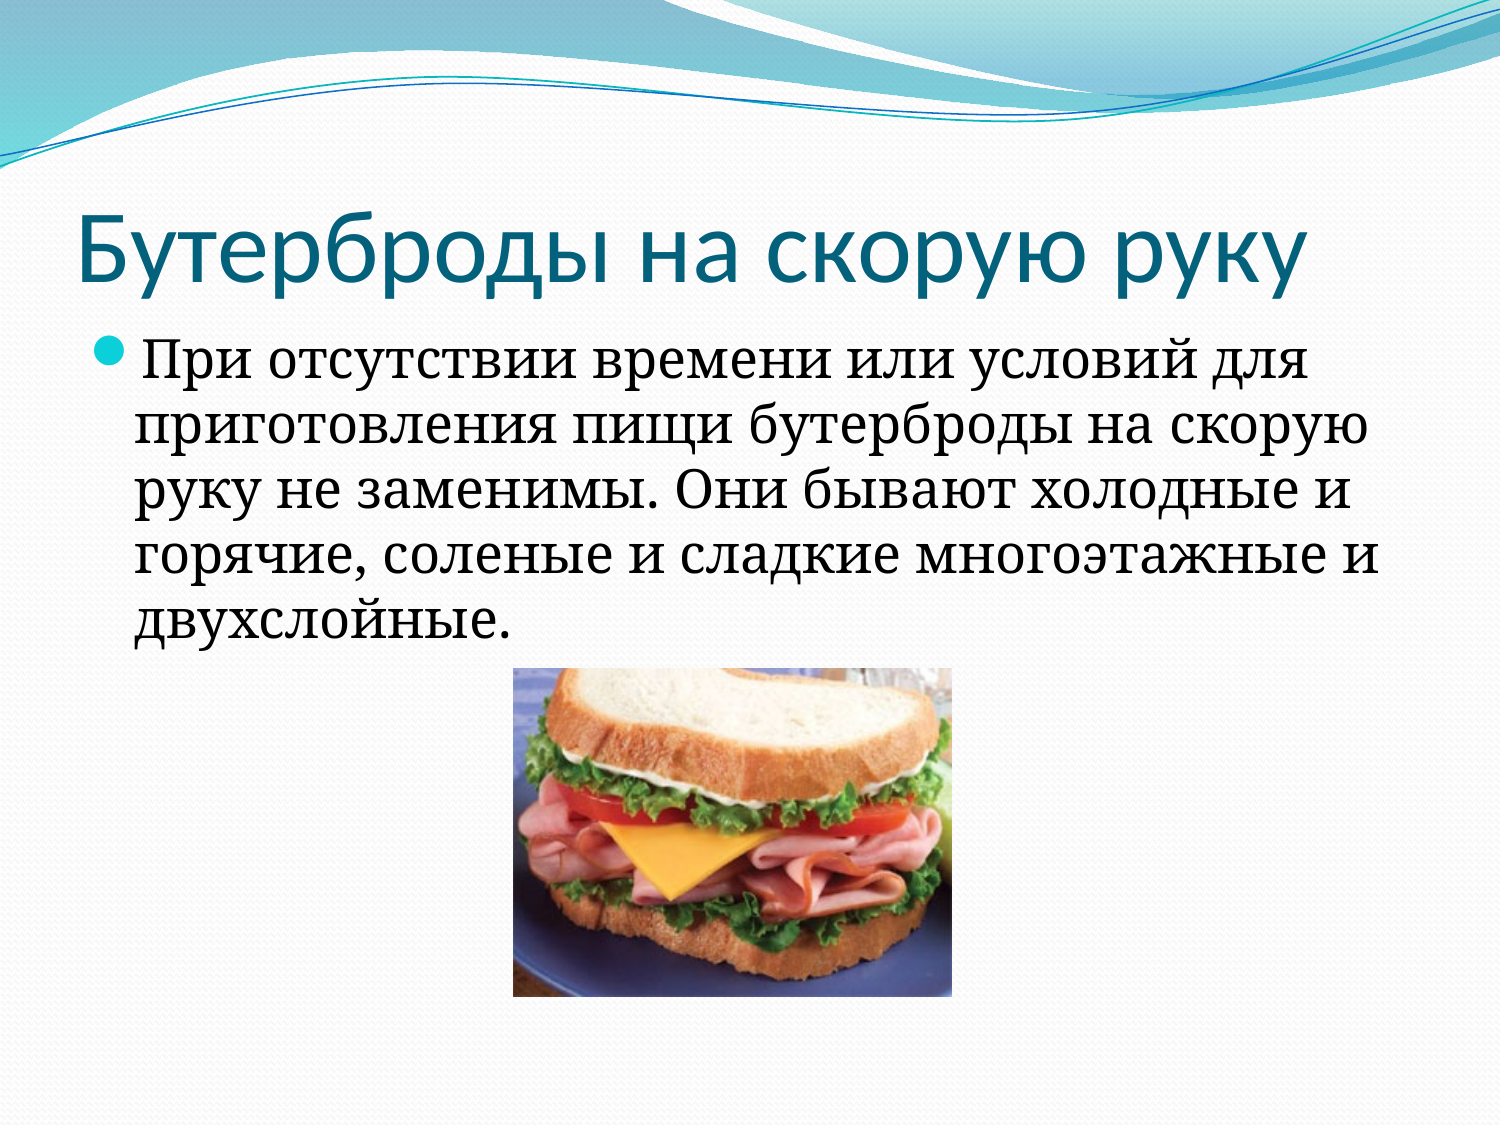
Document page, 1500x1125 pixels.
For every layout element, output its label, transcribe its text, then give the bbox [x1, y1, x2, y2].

picture [513, 668, 952, 998]
list При отсутствии времени или условий для приготовления пищи бутерброды на скорую руку не заменимы. Они бывают холодные и горячие, соленые и сладкие многоэтажные и двухслойные. [75, 317, 1425, 1038]
title Бутерброды на скорую руку [75, 115, 1425, 303]
